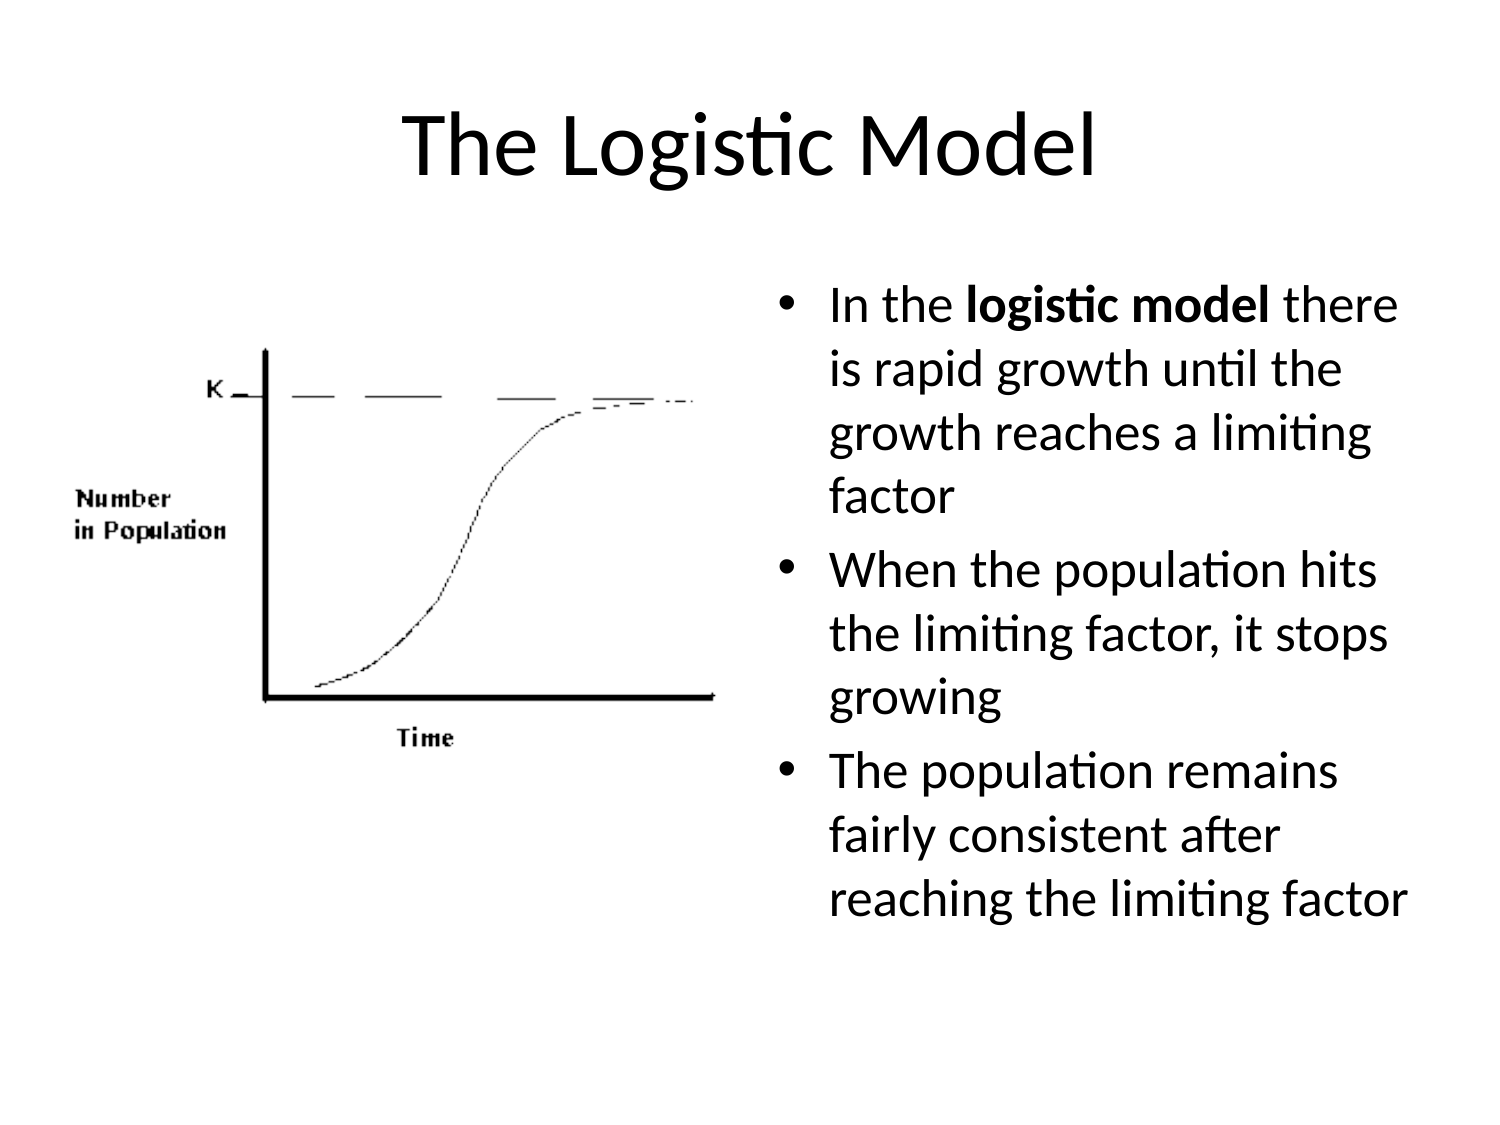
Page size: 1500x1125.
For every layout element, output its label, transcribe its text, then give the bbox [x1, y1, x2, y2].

list In the logistic model there is rapid growth until the growth reaches a limiting factor When the population hits the limiting factor, it stops growing The population remains fairly consistent after reaching the limiting factor [762, 262, 1425, 1005]
title The Logistic Model [75, 45, 1425, 233]
picture [62, 337, 747, 826]
